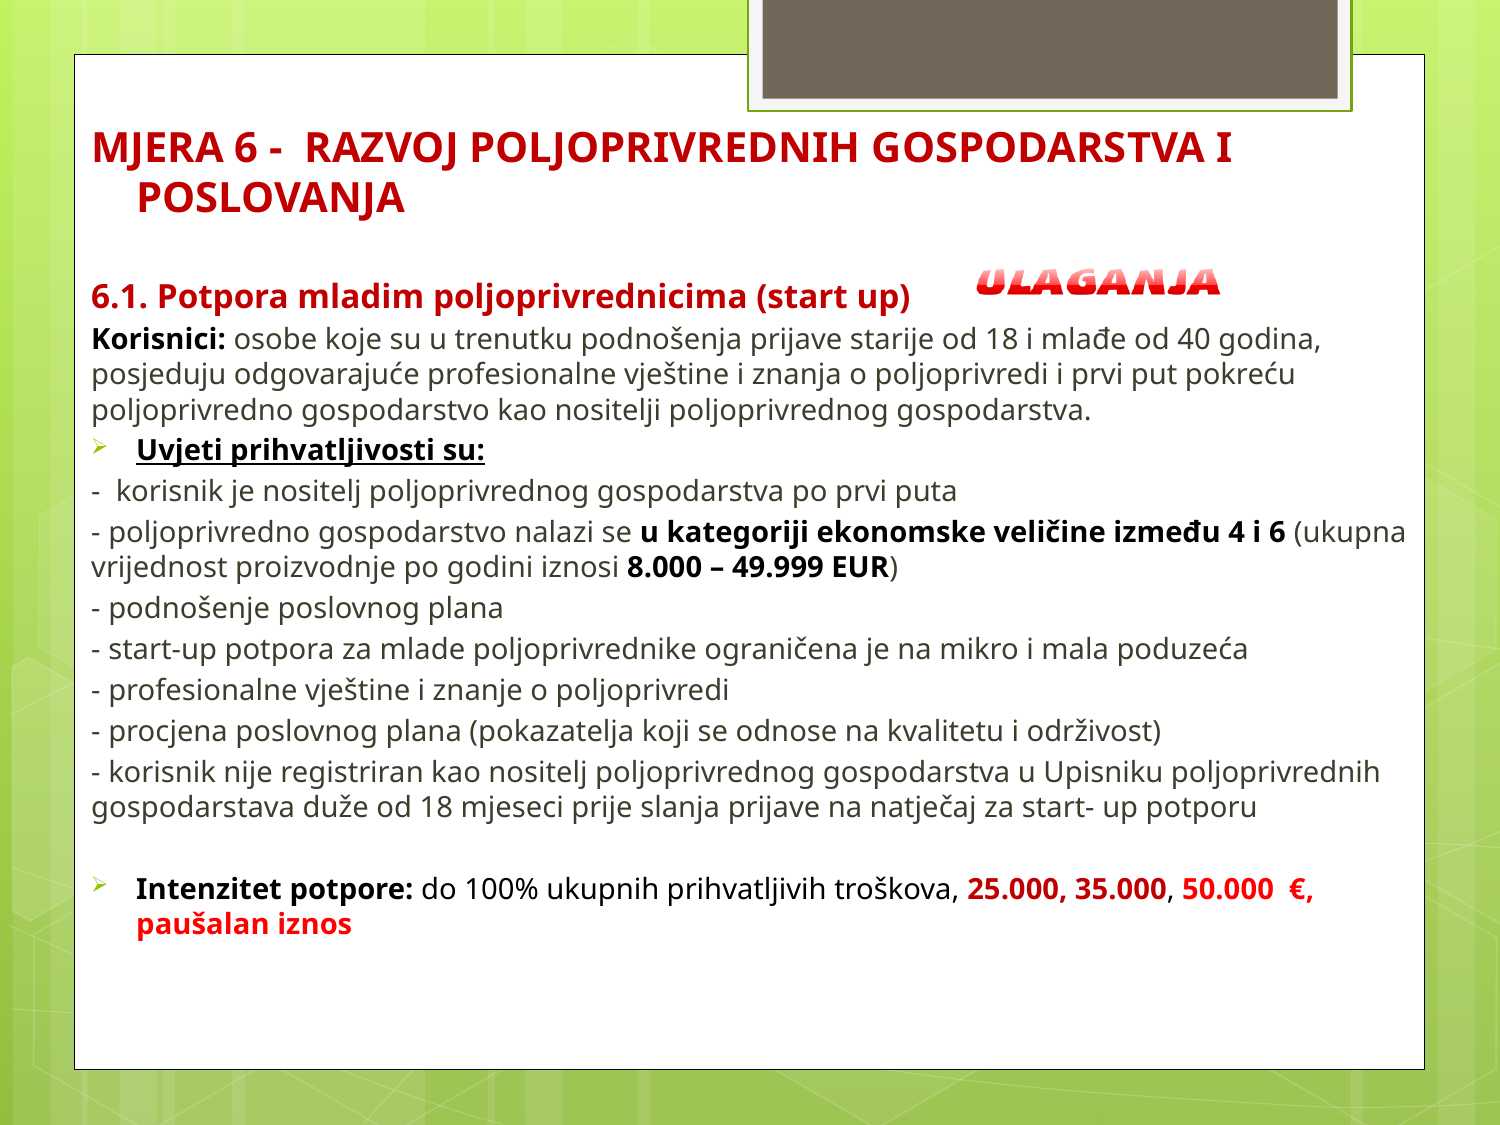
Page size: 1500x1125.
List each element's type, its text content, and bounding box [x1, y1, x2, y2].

list MJERA 6 - RAZVOJ POLJOPRIVREDNIH GOSPODARSTVA I POSLOVANJA 6.1. Potpora mladim poljoprivrednicima (start up) Korisnici: osobe koje su u trenutku podnošenja prijave starije od 18 i mlađe od 40 godina, posjeduju odgovarajuće profesionalne vještine i znanja o poljoprivredi i prvi put pokreću poljoprivredno gospodarstvo kao nositelji poljoprivrednog gospodarstva. Uvjeti prihvatljivosti su: - korisnik je nositelj poljoprivrednog gospodarstva po prvi puta - poljoprivredno gospodarstvo nalazi se u kategoriji ekonomske veličine između 4 i 6 (ukupna vrijednost proizvodnje po godini iznosi 8.000 – 49.999 EUR) - podnošenje poslovnog plana - start-up potpora za mlade poljoprivrednike ograničena je na mikro i mala poduzeća - profesionalne vještine i znanje o poljoprivredi - procjena poslovnog plana (pokazatelja koji se odnose na kvalitetu i održivost) - korisnik nije registriran kao nositelj poljoprivrednog gospodarstva u Upisniku poljoprivrednih gospodarstava duže od 18 mjeseci prije slanja prijave na natječaj za start- up potporu Intenzitet potpore: do 100% ukupnih prihvatljivih troškova, 25.000, 35.000, 50.000 €, paušalan iznos [64, 113, 1459, 1055]
picture [974, 266, 1222, 295]
